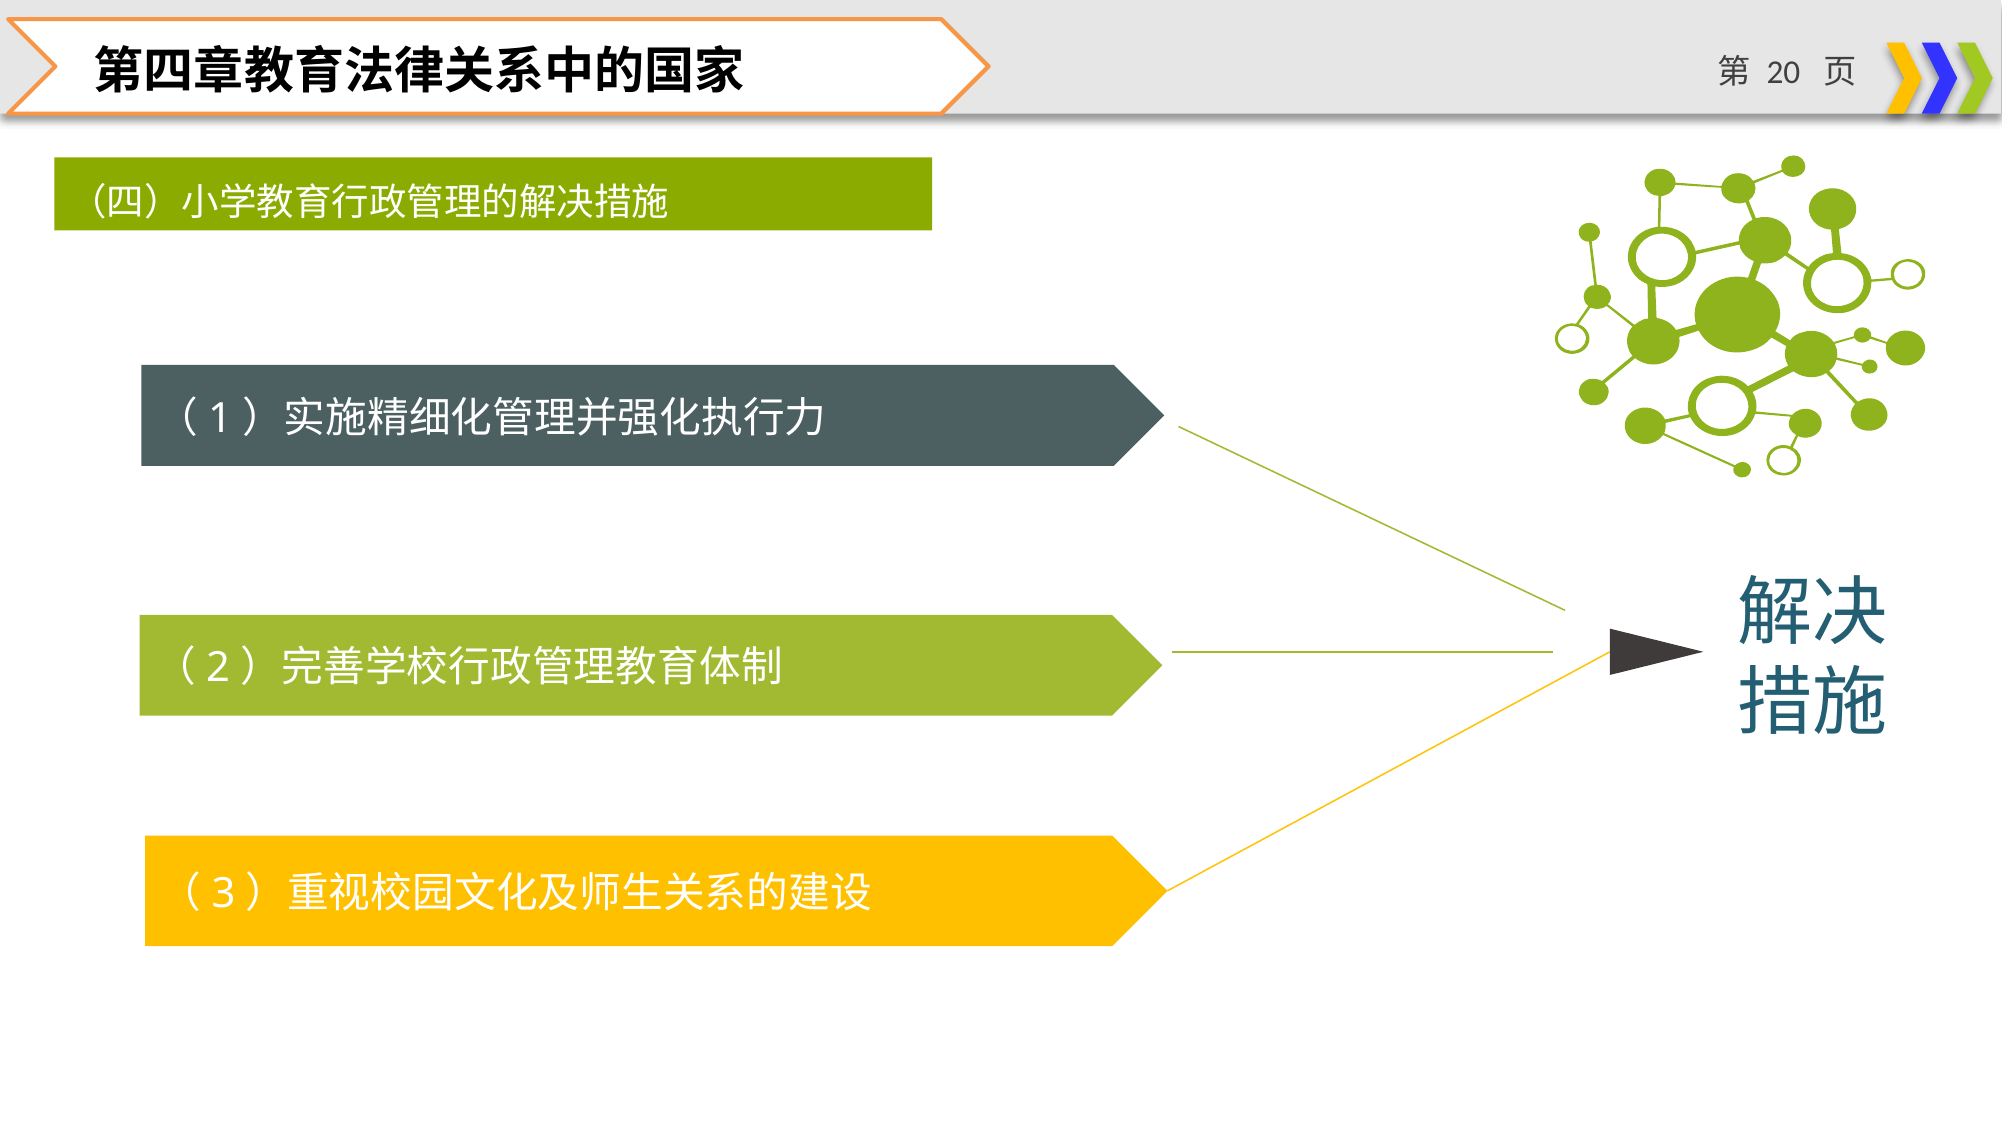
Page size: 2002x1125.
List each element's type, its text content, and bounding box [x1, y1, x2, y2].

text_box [1167, 701, 1553, 891]
text_box [1607, 626, 1626, 677]
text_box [1178, 426, 1566, 611]
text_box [7, 18, 989, 114]
text_box （2）完善学校行政管理教育体制 [137, 612, 1165, 718]
text_box 解决 措施 [1626, 465, 1999, 751]
text_box （四）小学教育行政管理的解决措施 [54, 157, 933, 231]
text_box [1554, 155, 1926, 478]
text_box （3）重视校园文化及师生关系的建设 [143, 833, 1165, 949]
text_box （1）实施精细化管理并强化执行力 [141, 364, 1165, 466]
